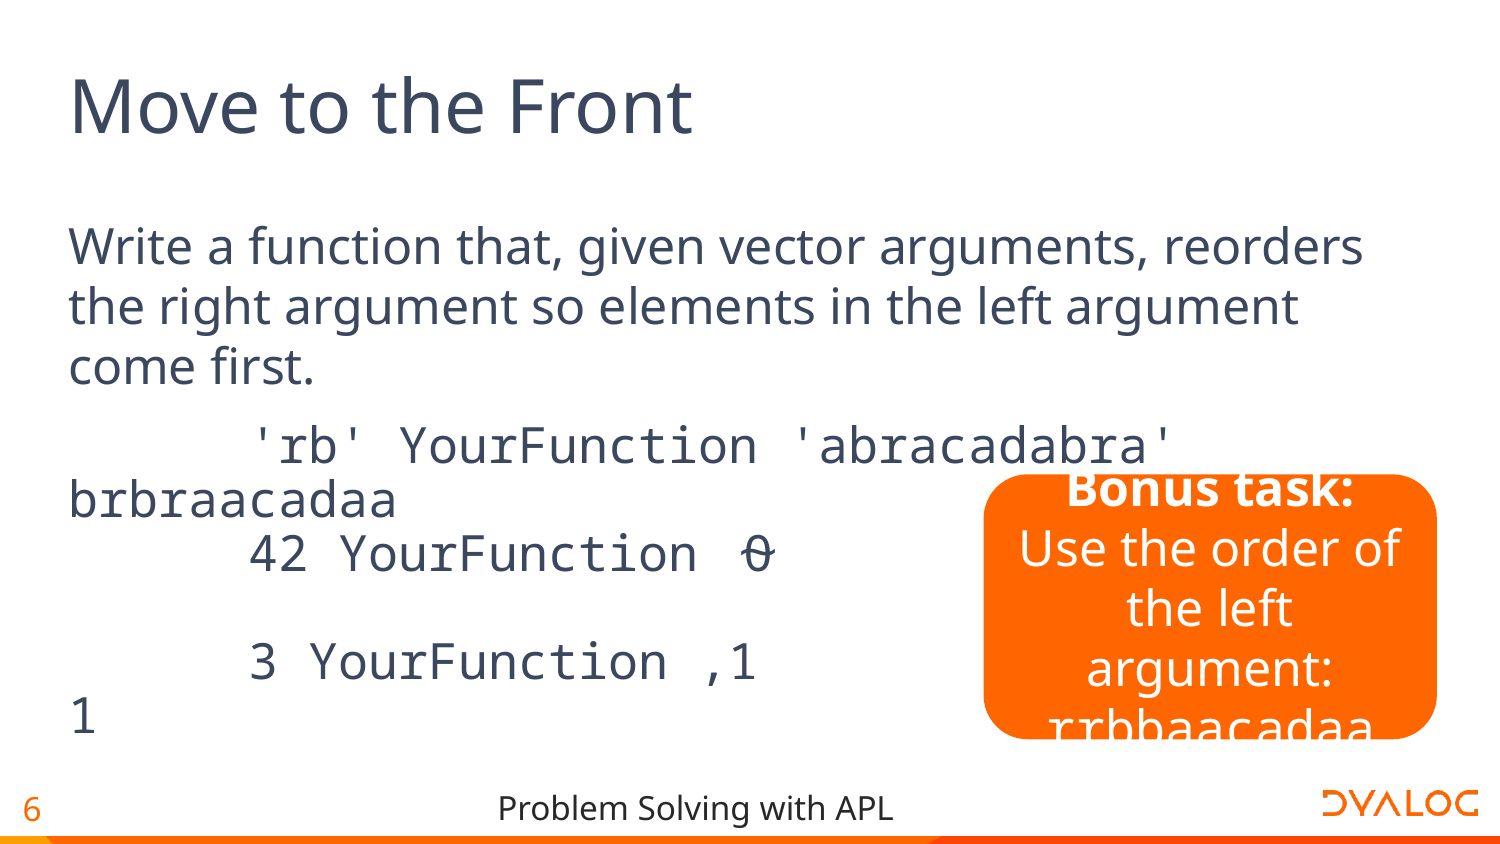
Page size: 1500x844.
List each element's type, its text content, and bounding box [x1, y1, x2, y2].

list Write a function that, given vector arguments, reorders the right argument so elements in the left argument come first. 'rb' YourFunction 'abracadabra' brbraacadaa 42 YourFunction ⍬ 3 YourFunction ,1 1 [53, 207, 1453, 740]
title Move to the Front [53, 43, 1129, 157]
text_box Bonus task: Use the order of the left argument: rrbbaacadaa [981, 472, 1439, 742]
picture [0, 836, 1500, 844]
picture [1323, 790, 1478, 816]
